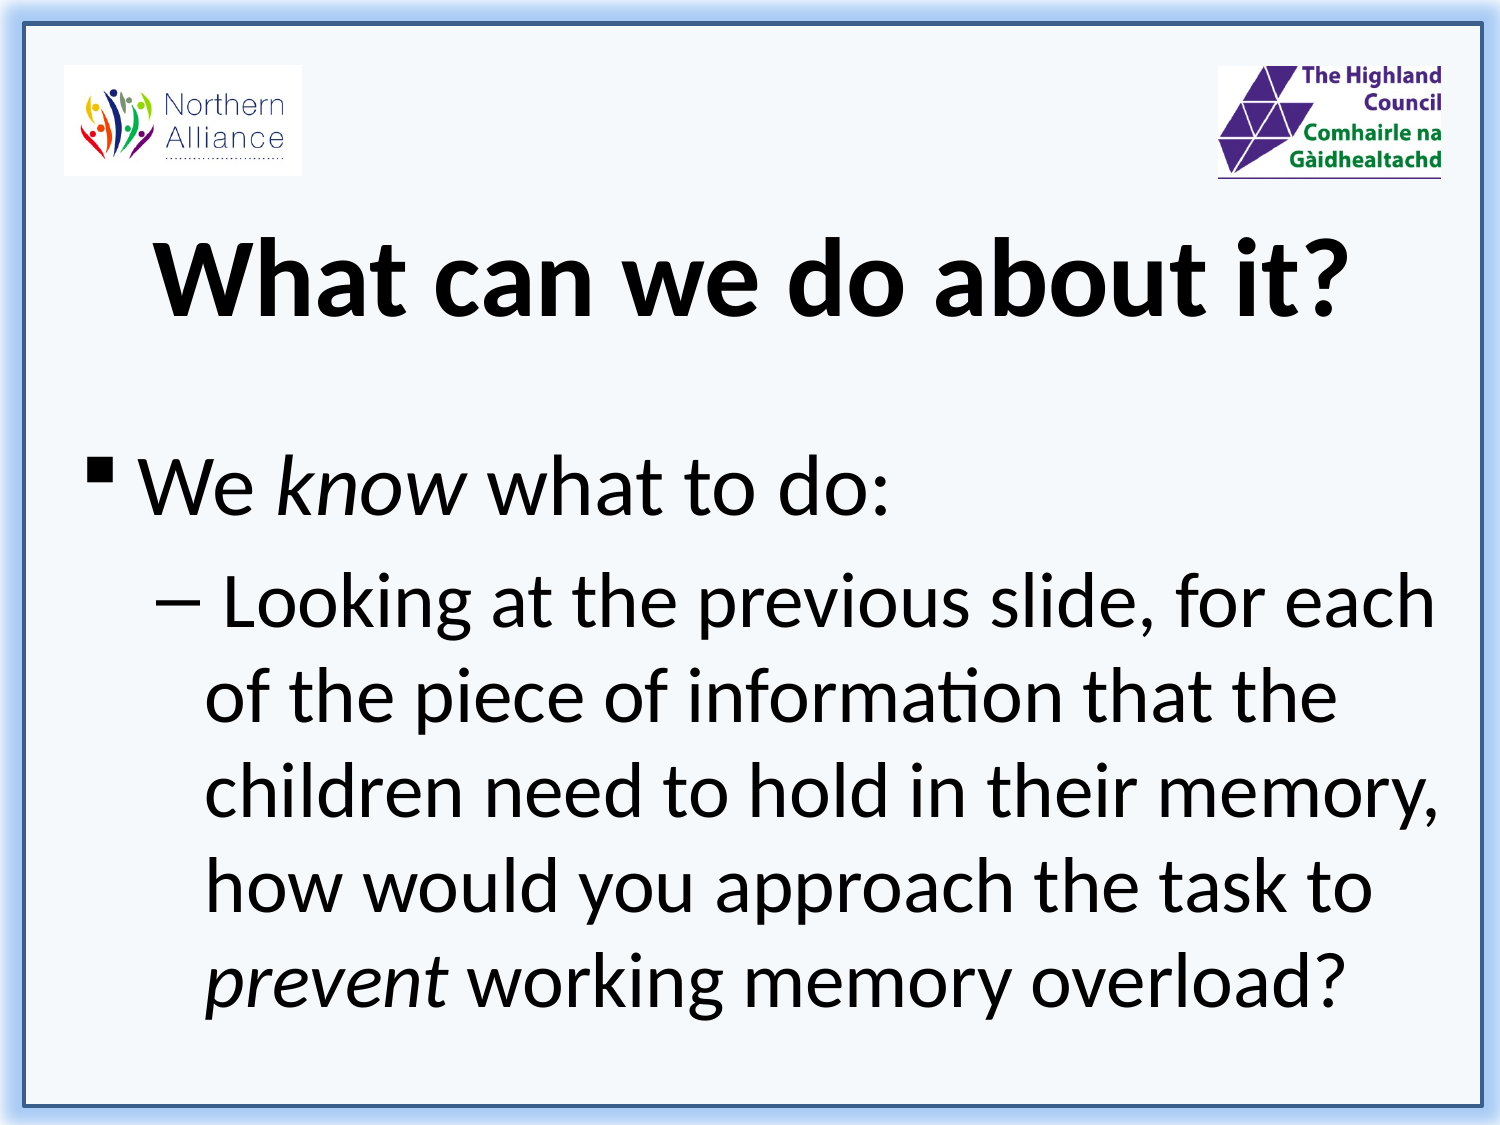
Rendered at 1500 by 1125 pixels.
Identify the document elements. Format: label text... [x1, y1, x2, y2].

picture [64, 65, 302, 176]
text_box [22, 21, 1484, 1108]
picture [1218, 66, 1441, 179]
list We know what to do: Looking at the previous slide, for each of the piece of information that the children need to hold in their memory, how would you approach the task to prevent working memory overload? [64, 420, 1470, 1059]
title What can we do about it? [78, 178, 1428, 366]
